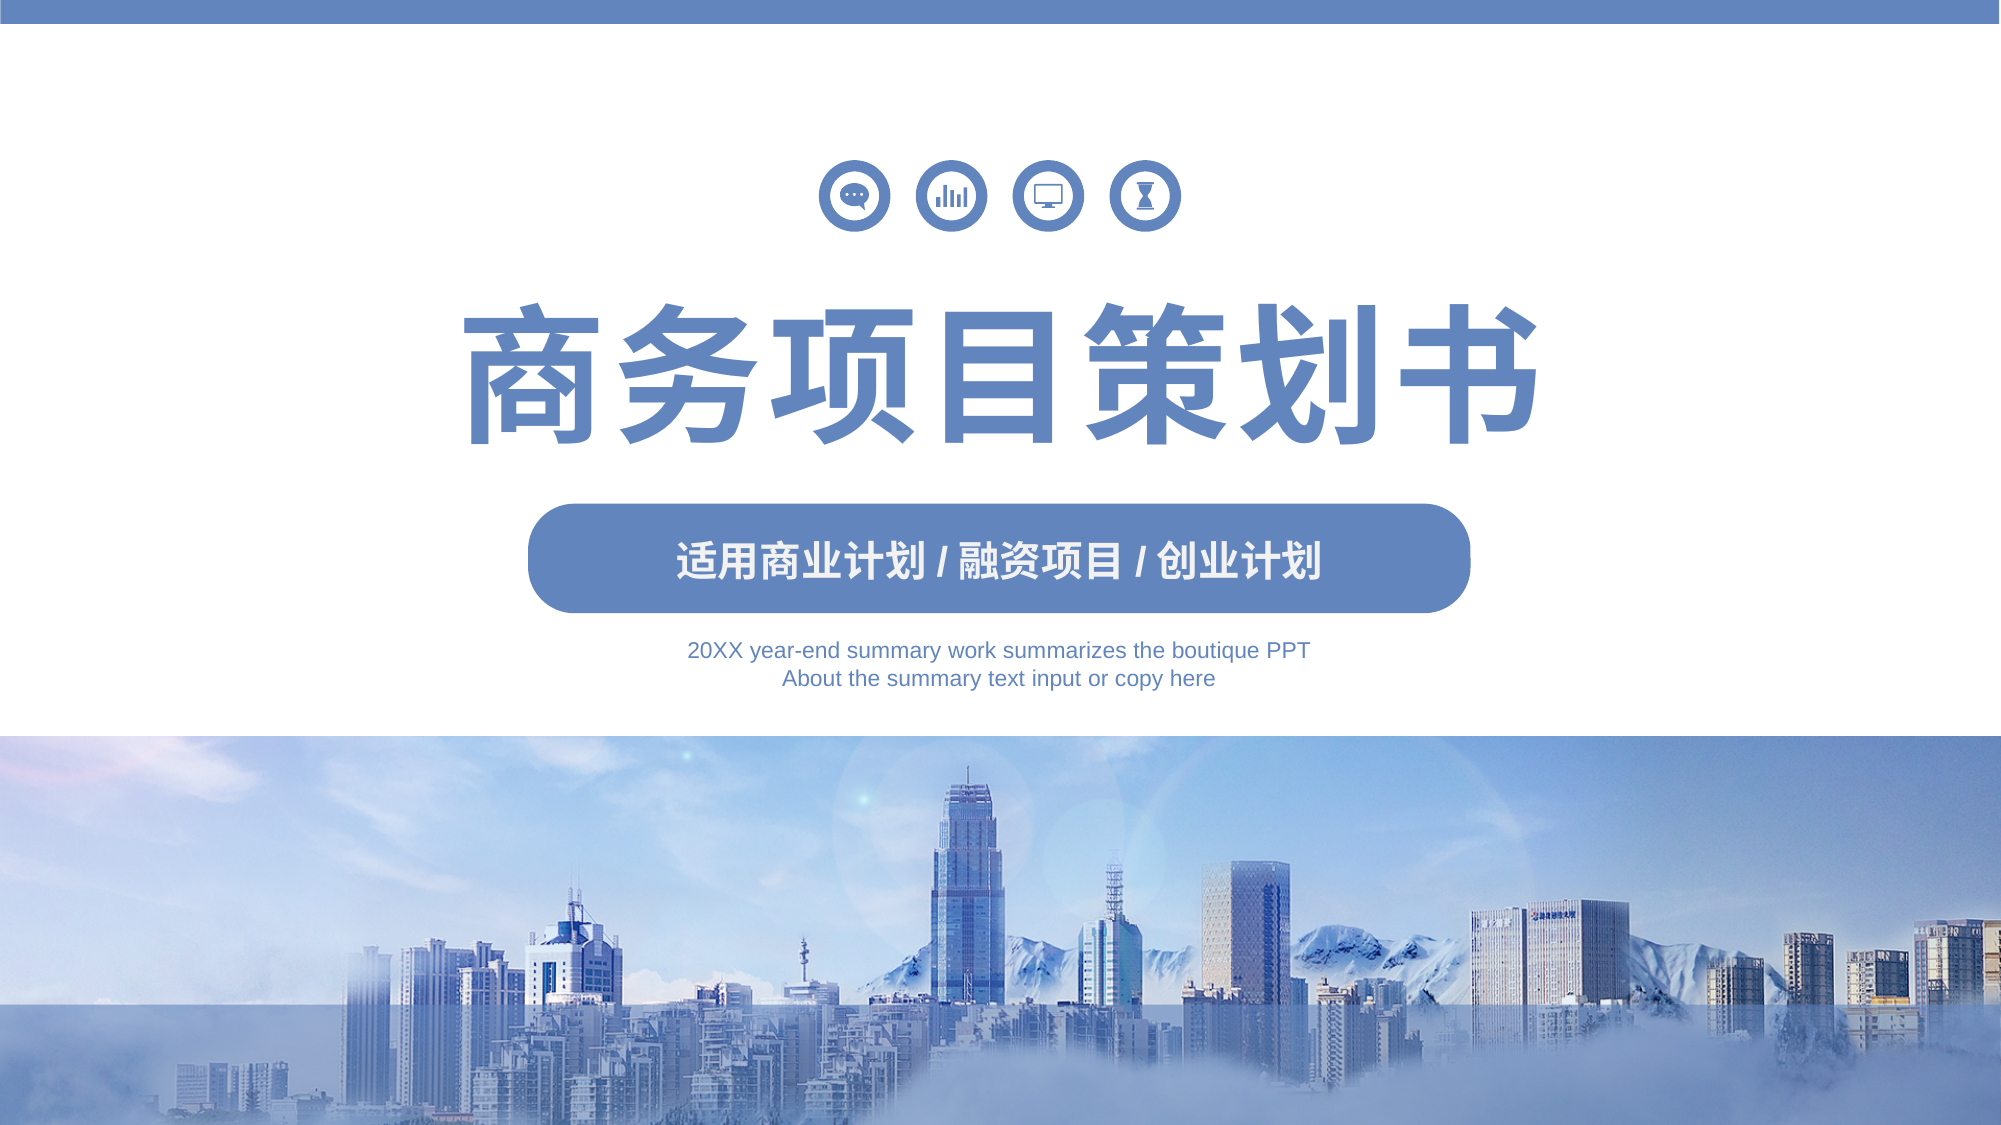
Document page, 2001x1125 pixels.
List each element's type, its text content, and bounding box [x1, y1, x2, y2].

text_box 商务项目策划书 [441, 274, 1559, 469]
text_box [818, 159, 1182, 232]
text_box 适用商业计划/融资项目/创业计划 [548, 527, 1452, 593]
text_box [525, 501, 1473, 616]
text_box 20XX year-end summary work summarizes the boutique PPT About the summary text input or copy here [589, 628, 1410, 699]
picture [0, 735, 2001, 1125]
text_box [0, 0, 2000, 26]
